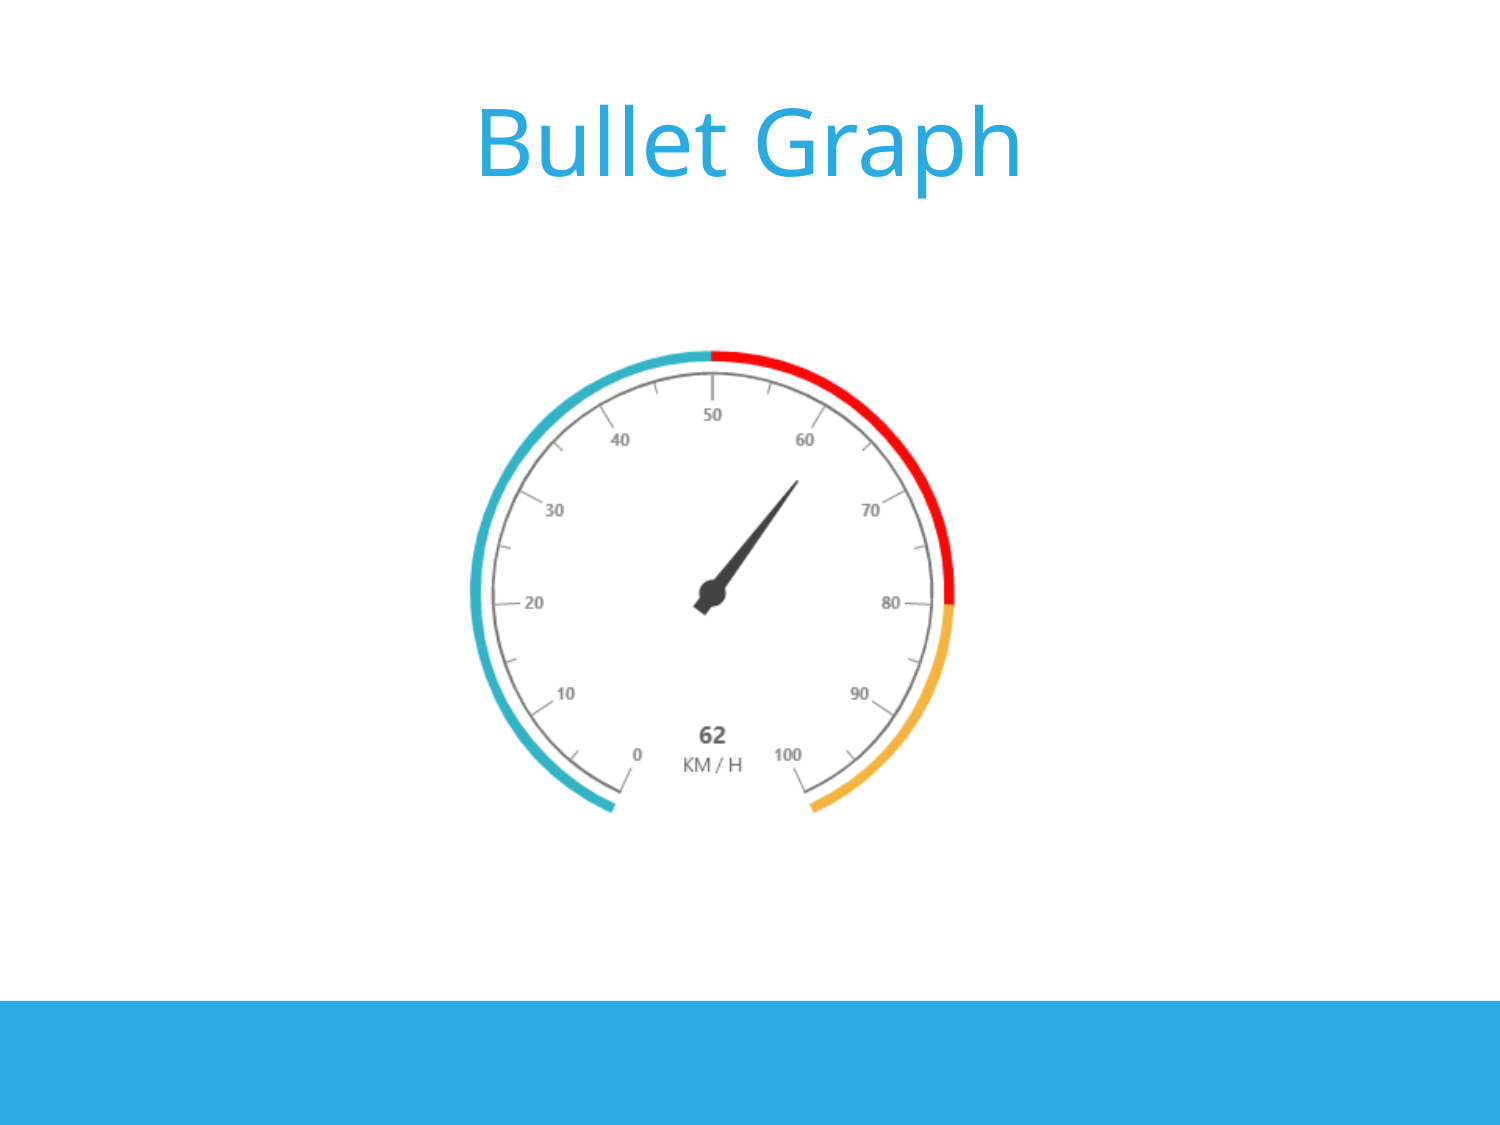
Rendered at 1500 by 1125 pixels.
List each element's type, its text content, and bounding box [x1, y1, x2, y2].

picture [449, 324, 974, 841]
title Bullet Graph [75, 45, 1425, 233]
text_box [0, 999, 1500, 1125]
